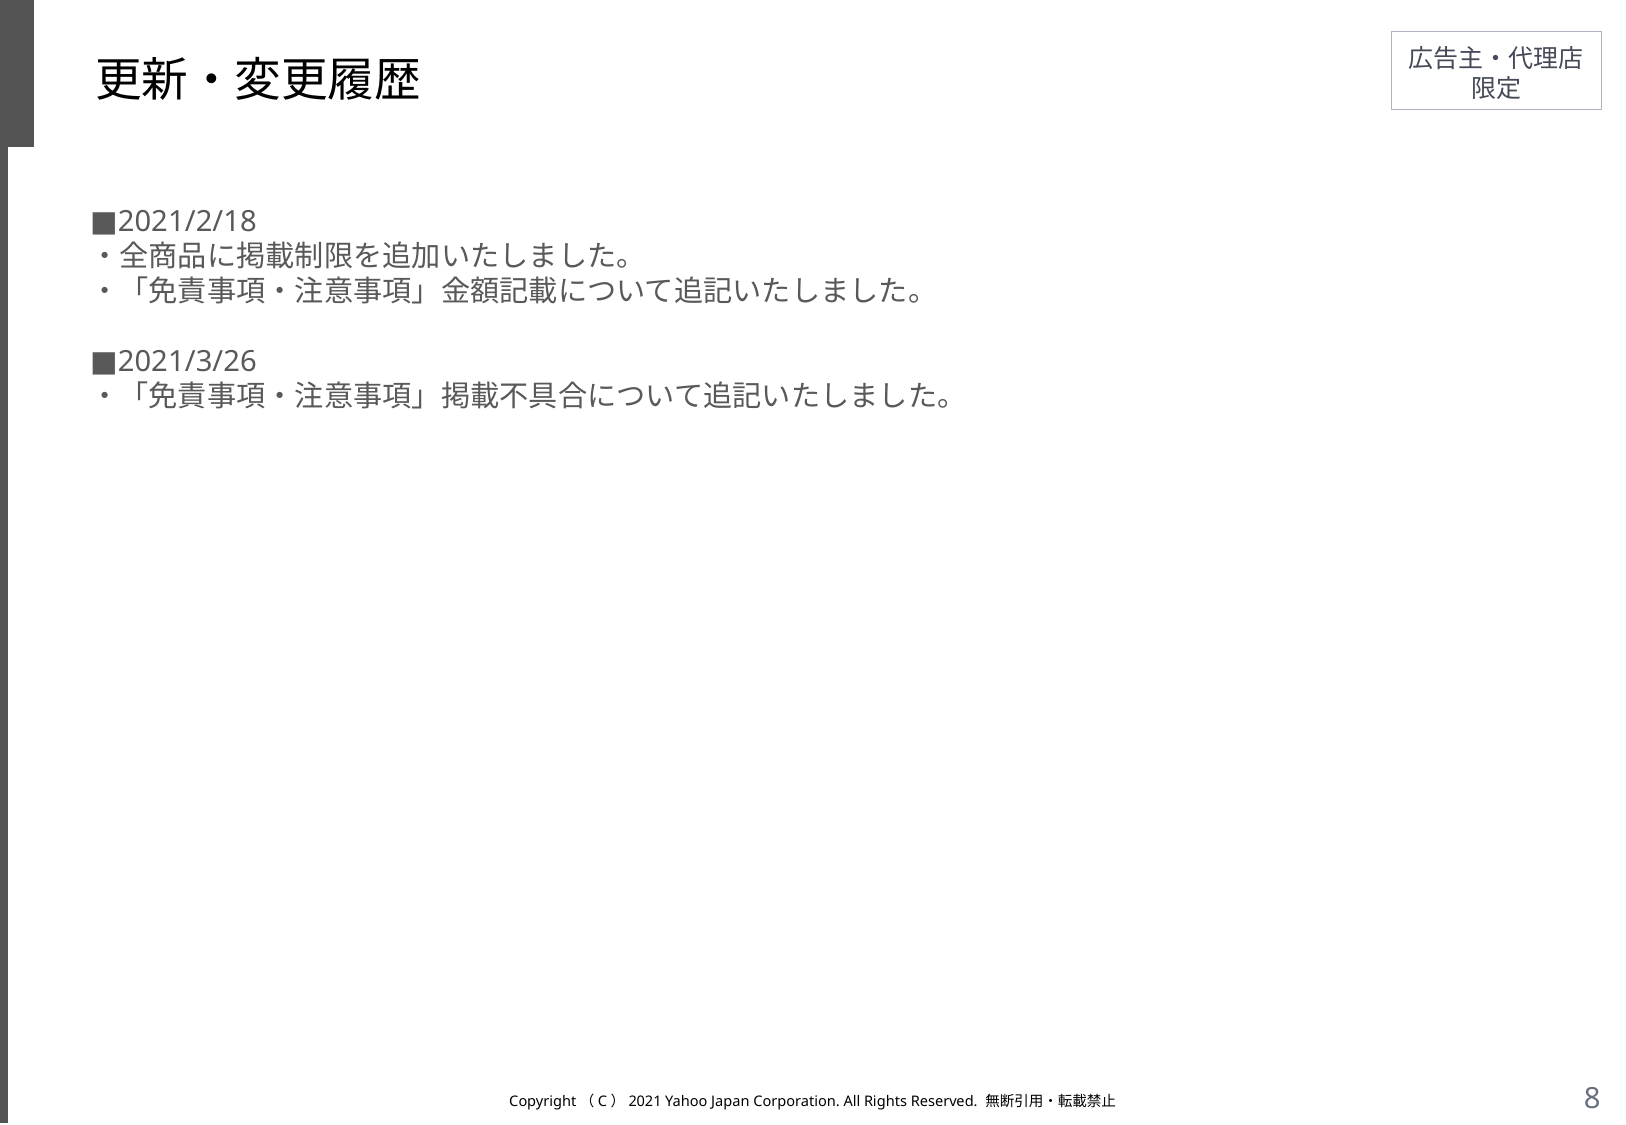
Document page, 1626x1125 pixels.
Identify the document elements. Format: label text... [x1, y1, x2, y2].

text_box ■2021/2/18 ・全商品に掲載制限を追加いたしました。 ・「免責事項・注意事項」金額記載について追記いたしました。 ■2021/3/26 ・「免責事項・注意事項」掲載不具合について追記いたしました。 [75, 195, 1585, 455]
title 更新・変更履歴 [80, 42, 1392, 114]
footer Copyright（C）2021 Yahoo Japan Corporation. All Rights Reserved. 無断引用・転載禁止 [458, 1070, 1167, 1125]
